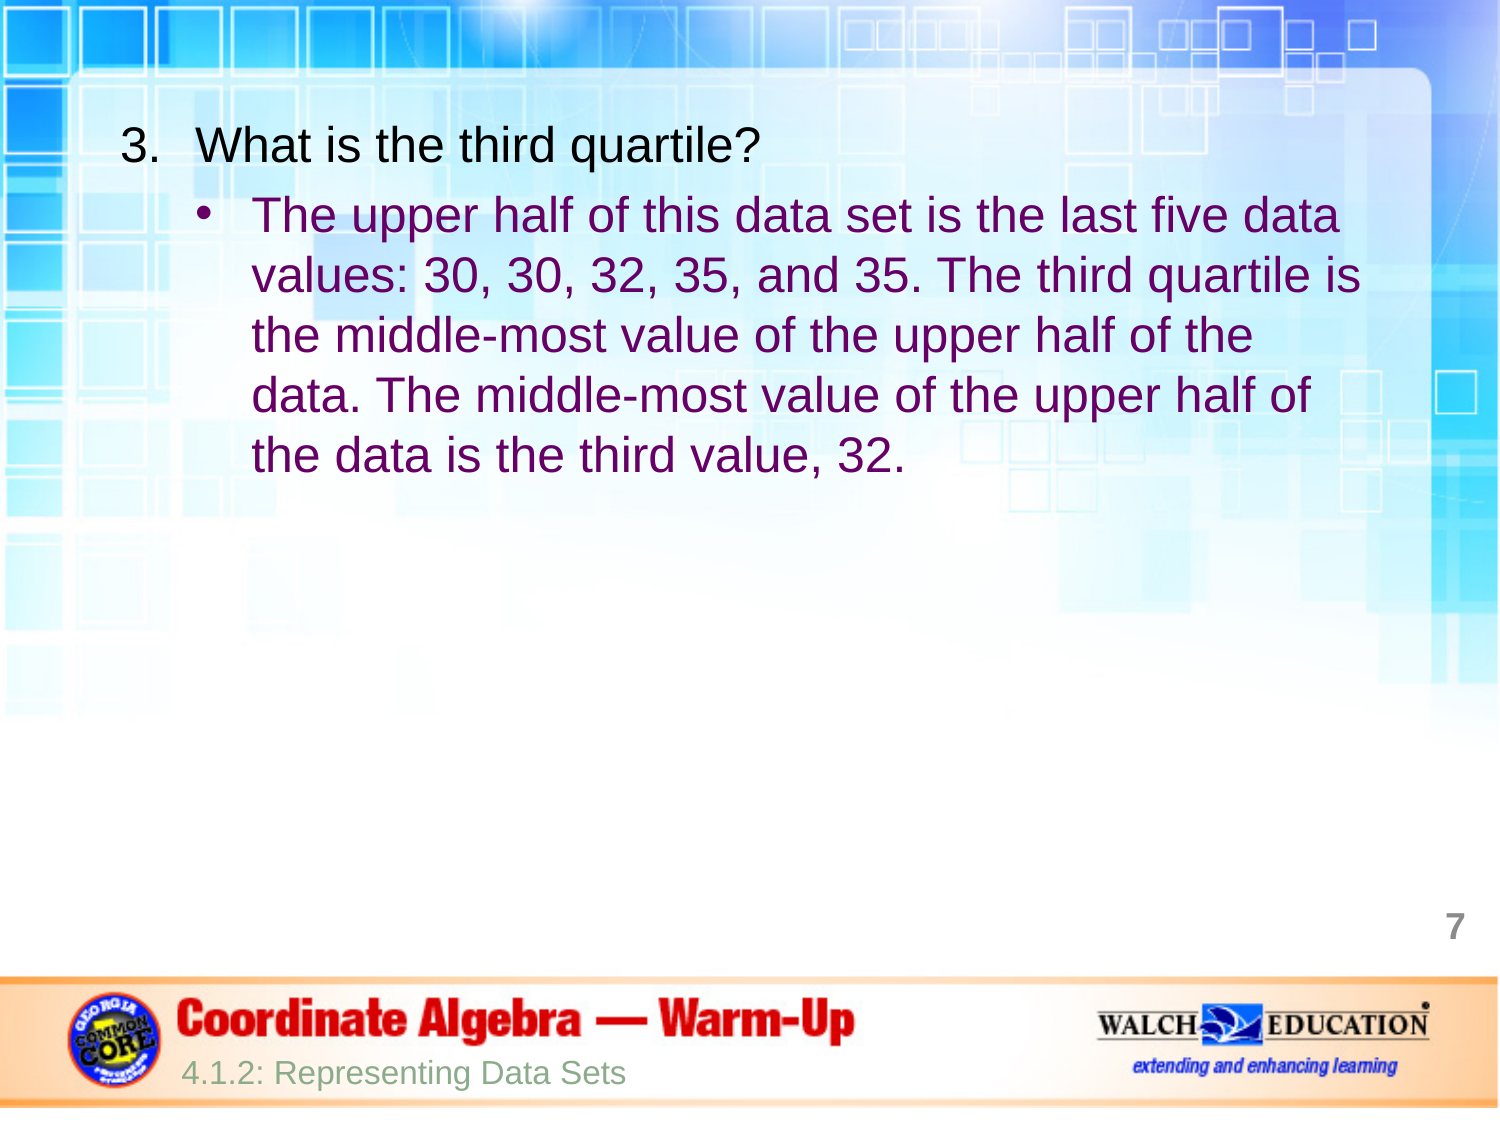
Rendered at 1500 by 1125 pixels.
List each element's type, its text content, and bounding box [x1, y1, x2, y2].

slide_number 7 [1361, 901, 1481, 949]
subtitle What is the third quartile? The upper half of this data set is the last five data values: 30, 30, 32, 35, and 35. The third quartile is the middle-most value of the upper half of the data. The middle-most value of the upper half of the data is the third value, 32. [105, 105, 1394, 925]
picture [0, 0, 1500, 1108]
footer 4.1.2: Representing Data Sets [166, 1048, 1065, 1094]
